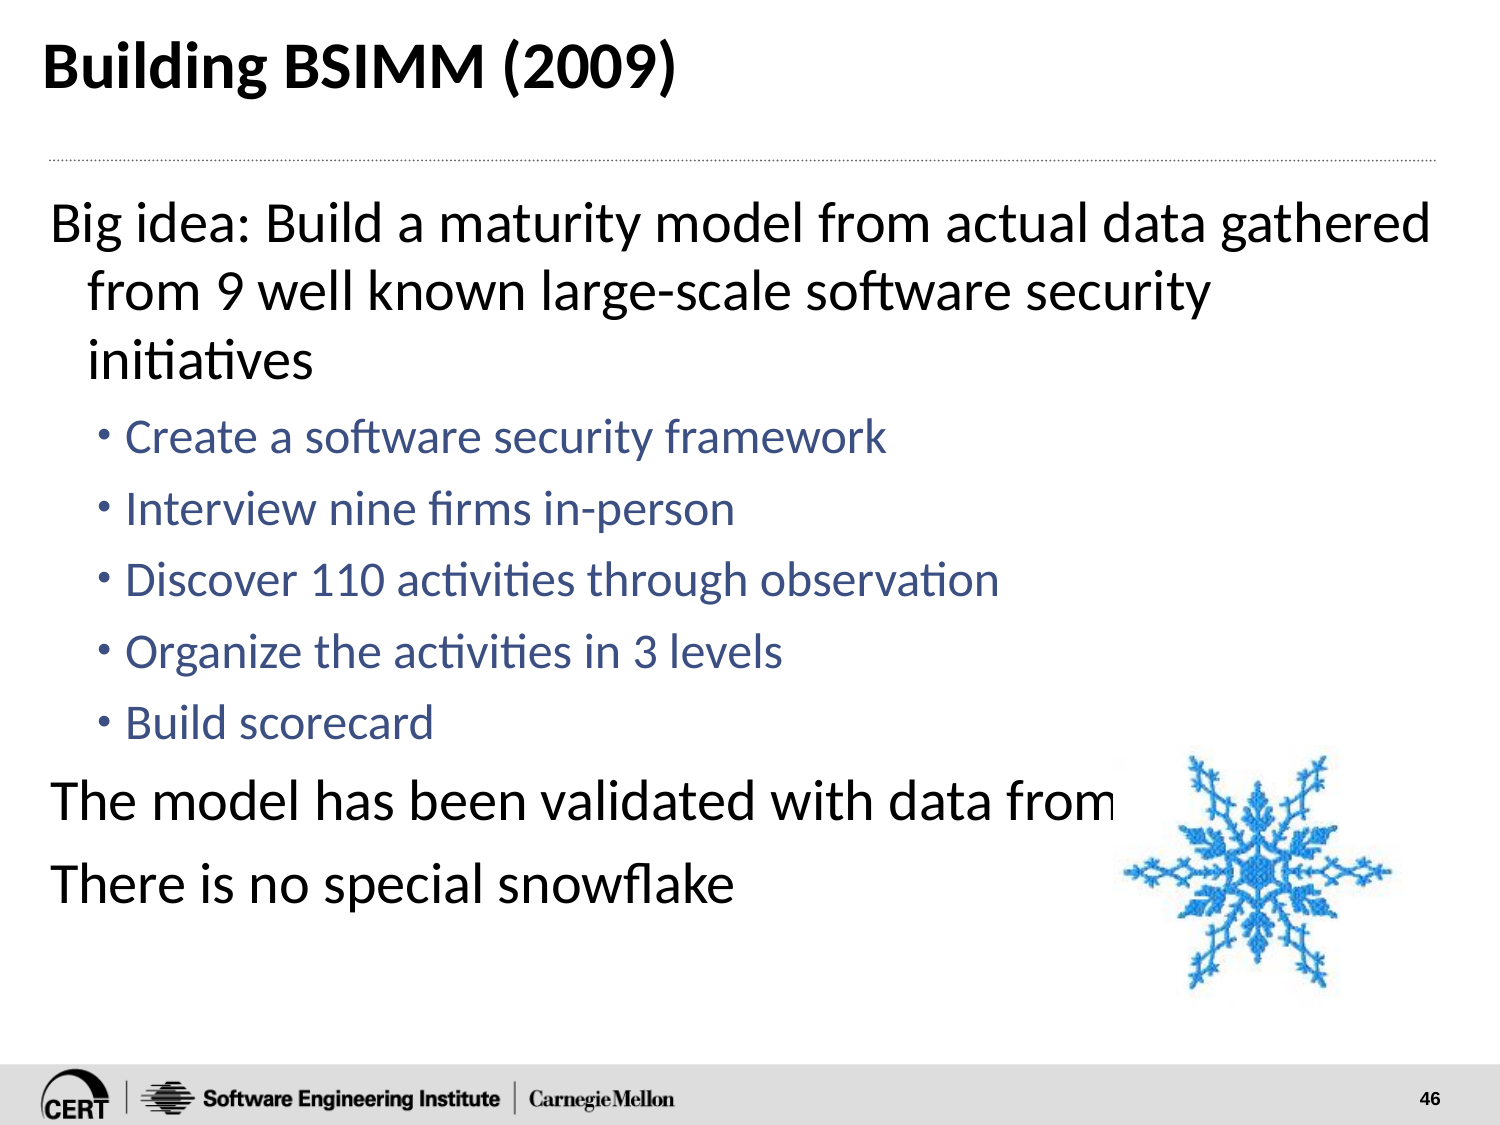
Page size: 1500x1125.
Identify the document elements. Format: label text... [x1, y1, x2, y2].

picture [24, 1065, 688, 1125]
title Building BSIMM (2009) [42, 37, 1434, 155]
picture [1112, 745, 1405, 1007]
list Big idea: Build a maturity model from actual data gathered from 9 well known large-scale software security initiatives Create a software security framework Interview nine firms in-person Discover 110 activities through observation Organize the activities in 3 levels Build scorecard The model has been validated with data from 51 firms There is no special snowflake [49, 187, 1438, 1001]
